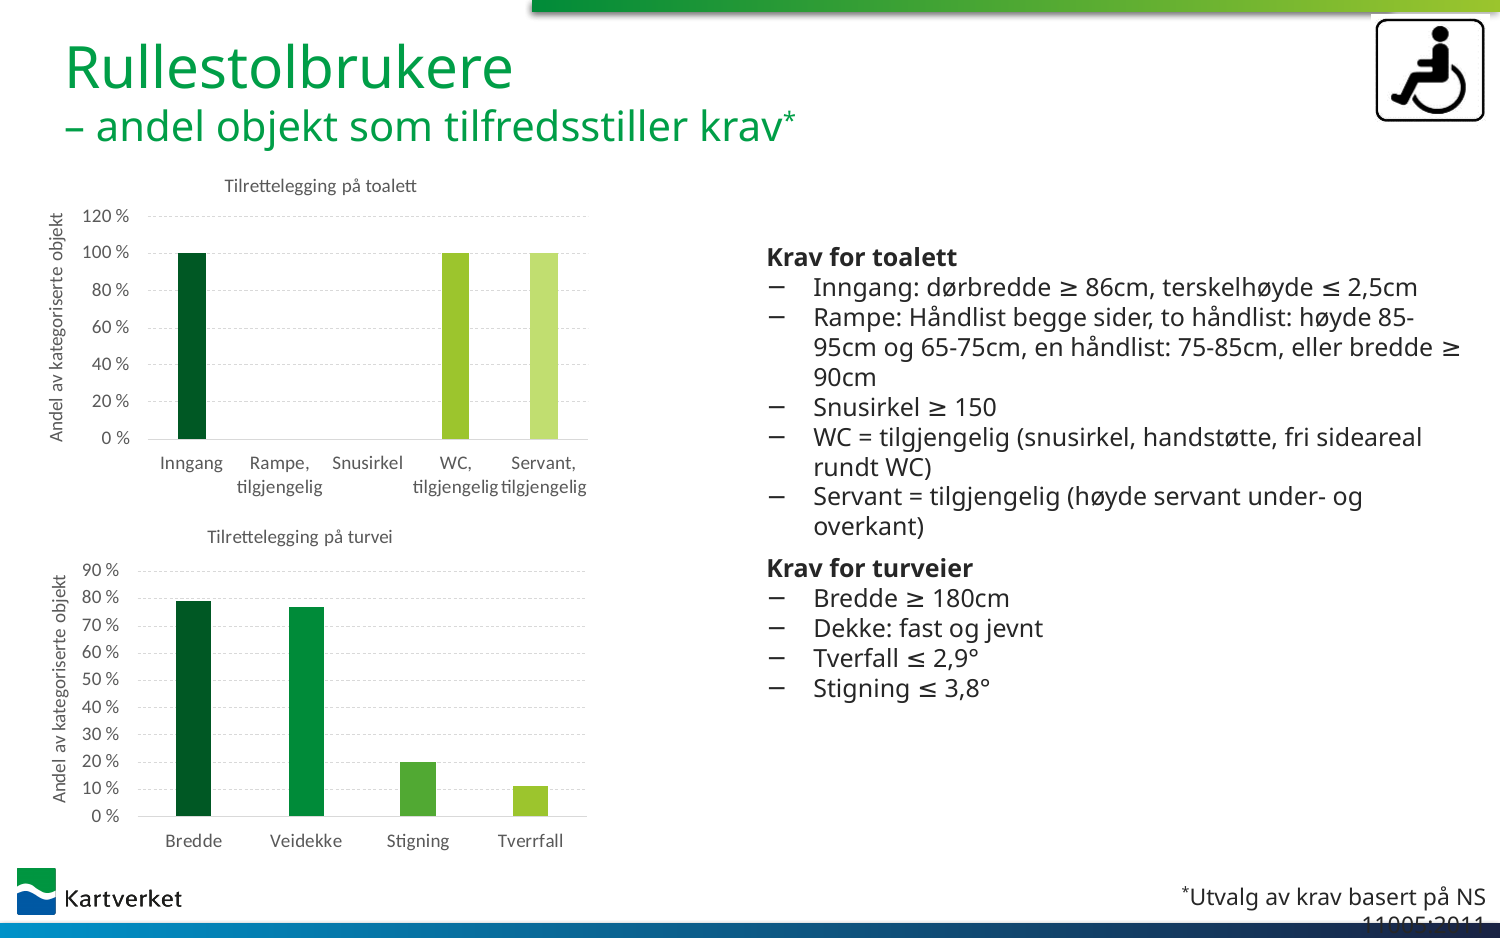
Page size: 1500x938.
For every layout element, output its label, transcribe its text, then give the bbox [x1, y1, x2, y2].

text_box Rullestolbrukere – andel objekt som tilfredsstiller krav* [49, 14, 1431, 158]
text_box *Utvalg av krav basert på NS 11005:2011 [1068, 873, 1500, 938]
picture [41, 520, 598, 859]
picture [1371, 13, 1491, 127]
text_box Krav for toalett Inngang: dørbredde ≥ 86cm, terskelhøyde ≤ 2,5cm Rampe: Håndlist begge sider, to håndlist: høyde 85-95cm og 65-75cm, en håndlist: 75-85cm, eller bredde ≥ 90cm Snusirkel ≥ 150 WC = tilgjengelig (snusirkel, handstøtte, fri sideareal rundt WC) Servant = tilgjengelig (høyde servant under- og overkant) [751, 234, 1483, 545]
picture [41, 166, 599, 505]
text_box Krav for turveier Bredde ≥ 180cm Dekke: fast og jevnt Tverfall ≤ 2,9° Stigning ≤ 3,8° [751, 545, 1483, 710]
